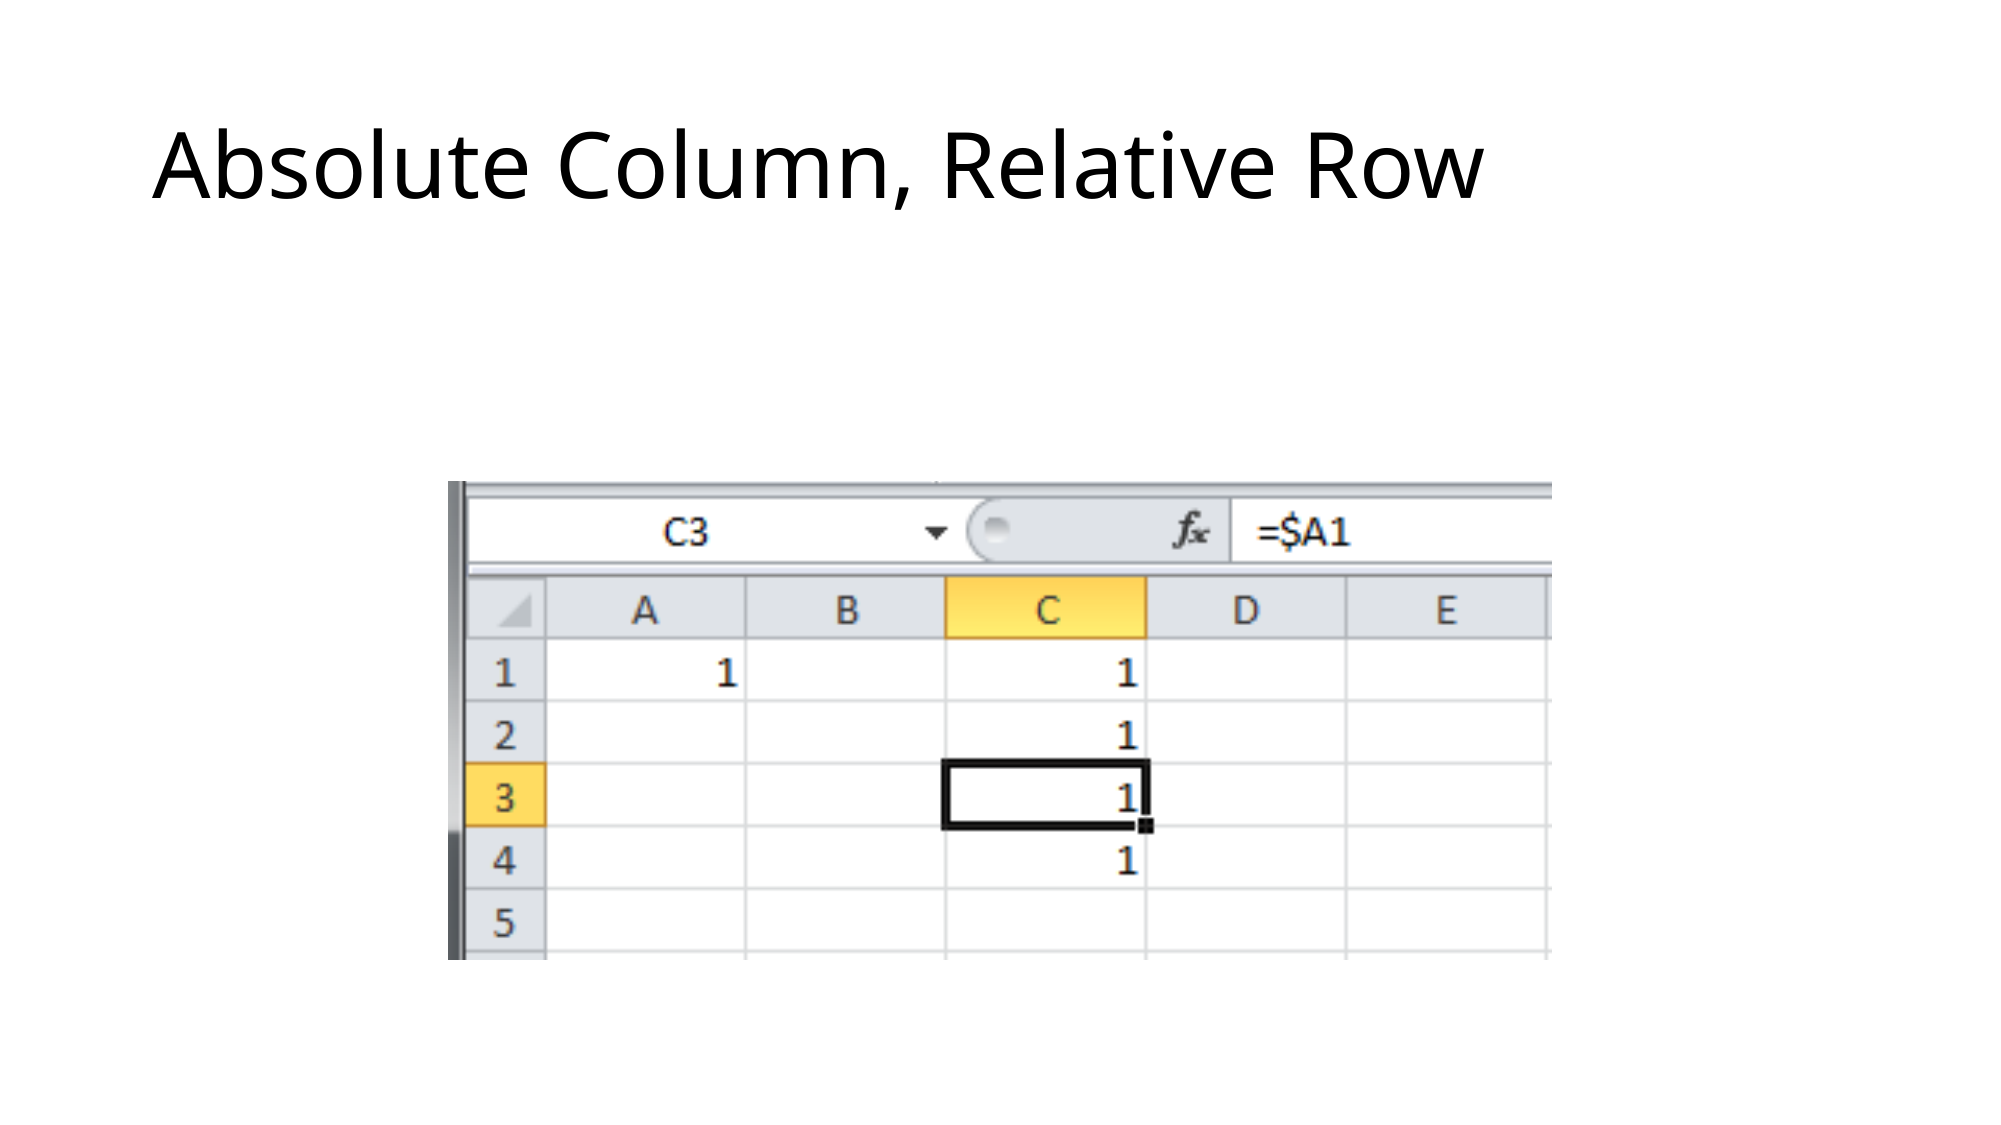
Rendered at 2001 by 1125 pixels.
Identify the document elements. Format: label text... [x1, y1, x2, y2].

title Absolute Column, Relative Row [137, 59, 1863, 278]
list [448, 481, 1552, 960]
